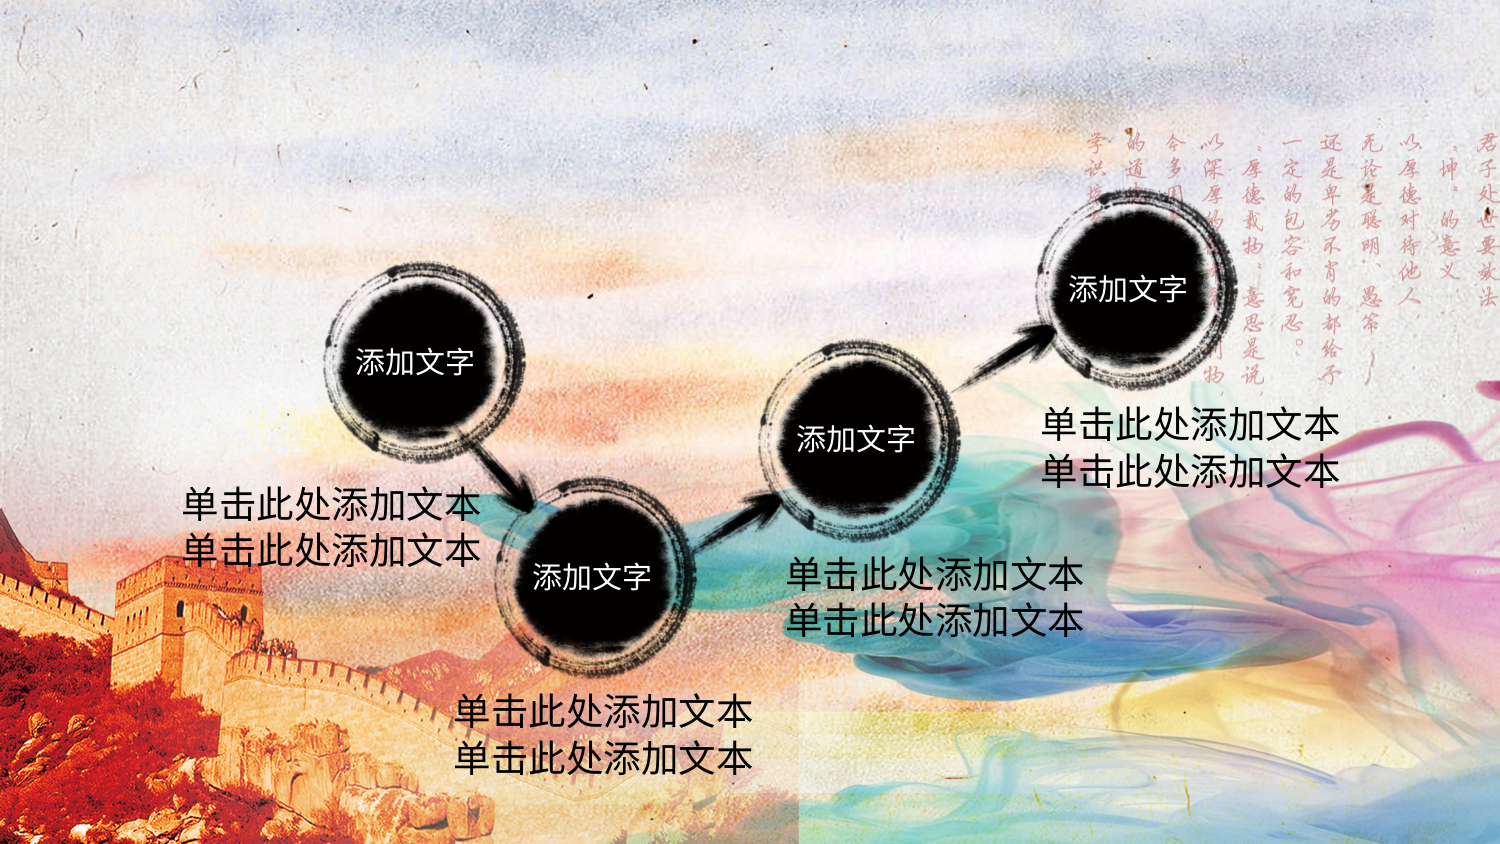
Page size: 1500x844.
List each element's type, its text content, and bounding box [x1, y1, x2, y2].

text_box 单击此处添加文本 [770, 589, 1101, 650]
text_box 单击此处添加文本 [166, 519, 490, 580]
text_box 单击此处添加文本 [166, 473, 490, 519]
picture [0, 0, 1500, 844]
text_box 单击此处添加文本 [438, 727, 769, 787]
text_box 单击此处添加文本 [770, 543, 1101, 589]
text_box 单击此处添加文本 [1025, 440, 1356, 500]
text_box 单击此处添加文本 [1025, 393, 1356, 440]
text_box 单击此处添加文本 [438, 680, 769, 727]
